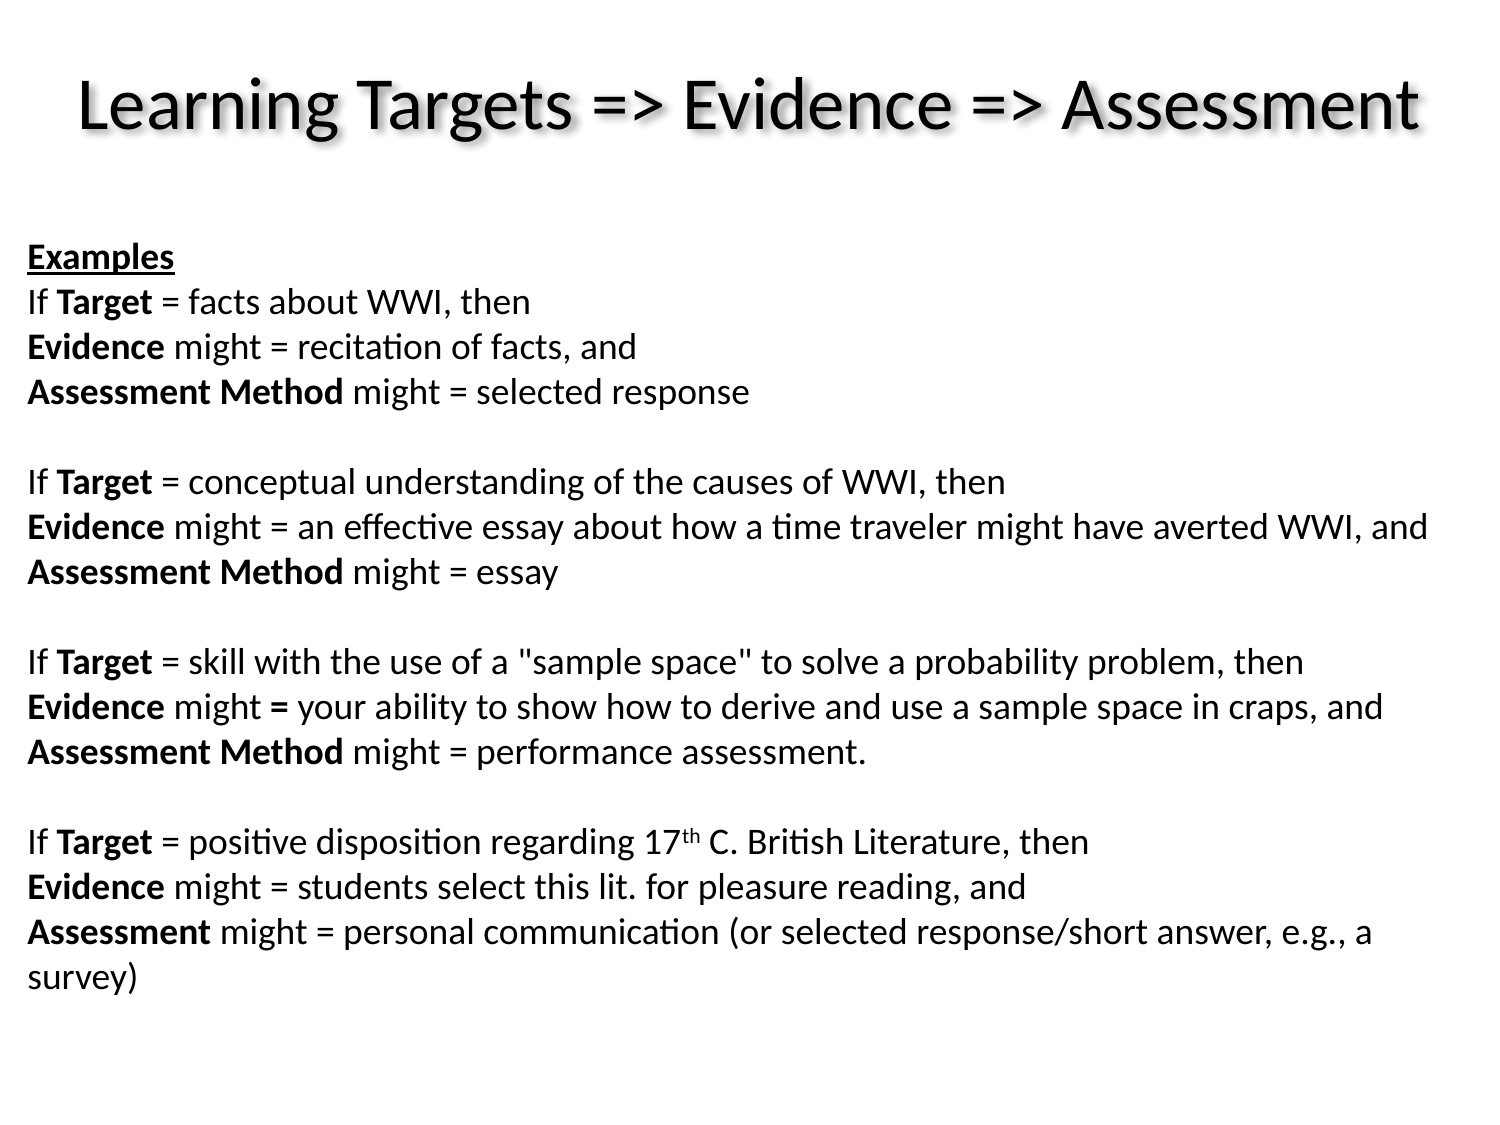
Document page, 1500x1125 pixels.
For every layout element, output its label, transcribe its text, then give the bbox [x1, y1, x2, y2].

text_box Examples If Target = facts about WWI, then Evidence might = recitation of facts, and Assessment Method might = selected response If Target = conceptual understanding of the causes of WWI, then Evidence might = an effective essay about how a time traveler might have averted WWI, and Assessment Method might = essay If Target = skill with the use of a "sample space" to solve a probability problem, then Evidence might = your ability to show how to derive and use a sample space in craps, and Assessment Method might = performance assessment. If Target = positive disposition regarding 17th C. British Literature, then Evidence might = students select this lit. for pleasure reading, and Assessment might = personal communication (or selected response/short answer, e.g., a survey) [12, 224, 1496, 1050]
title Learning Targets => Evidence => Assessment [36, 5, 1463, 193]
